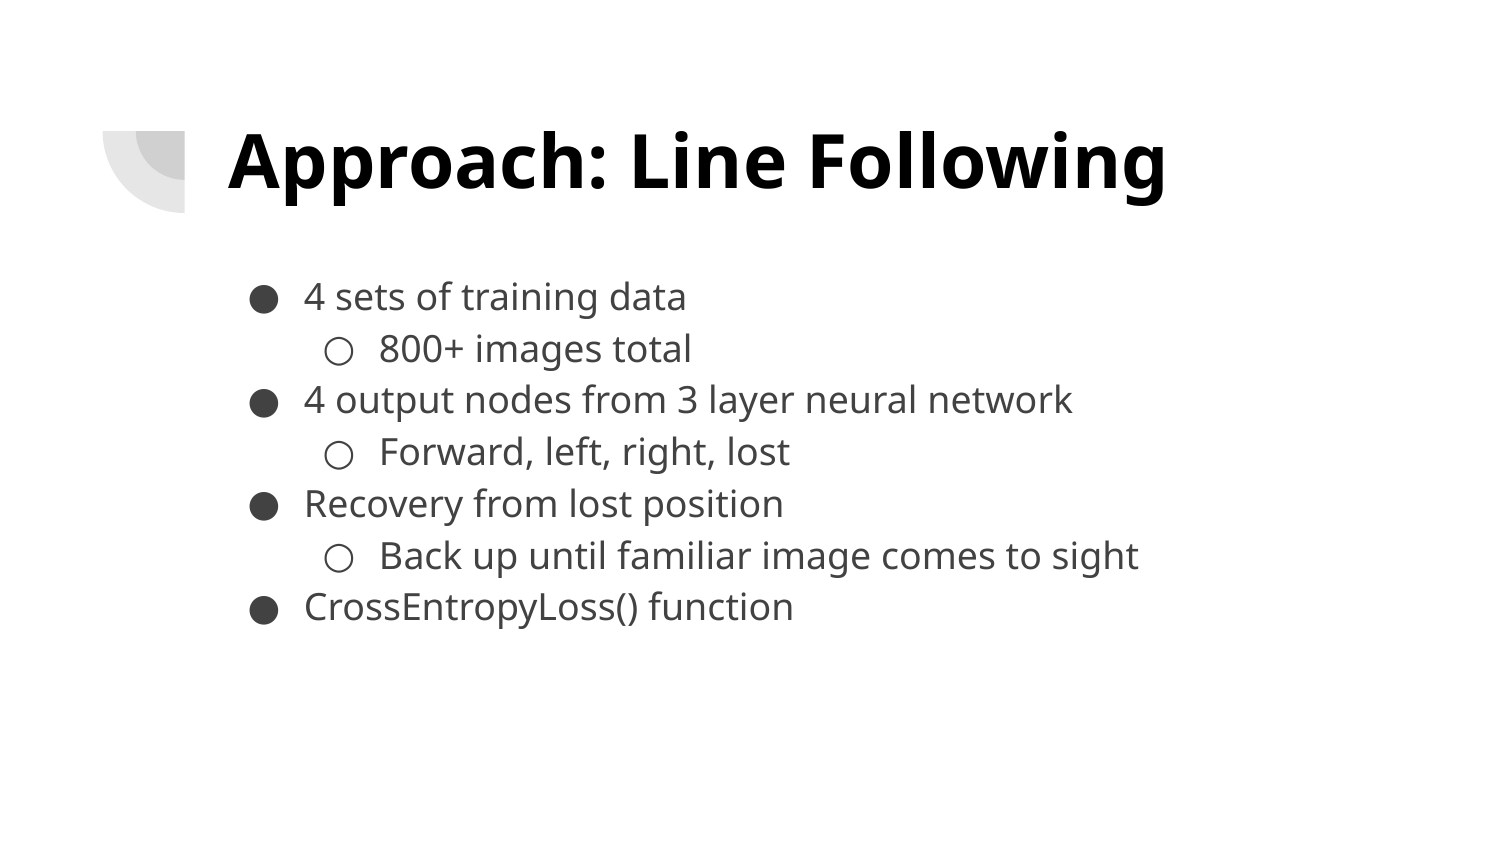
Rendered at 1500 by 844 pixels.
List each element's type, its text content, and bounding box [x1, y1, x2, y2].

title Approach: Line Following [213, 98, 1368, 251]
list 4 sets of training data 800+ images total 4 output nodes from 3 layer neural network Forward, left, right, lost Recovery from lost position Back up until familiar image comes to sight CrossEntropyLoss() function [213, 251, 1368, 744]
